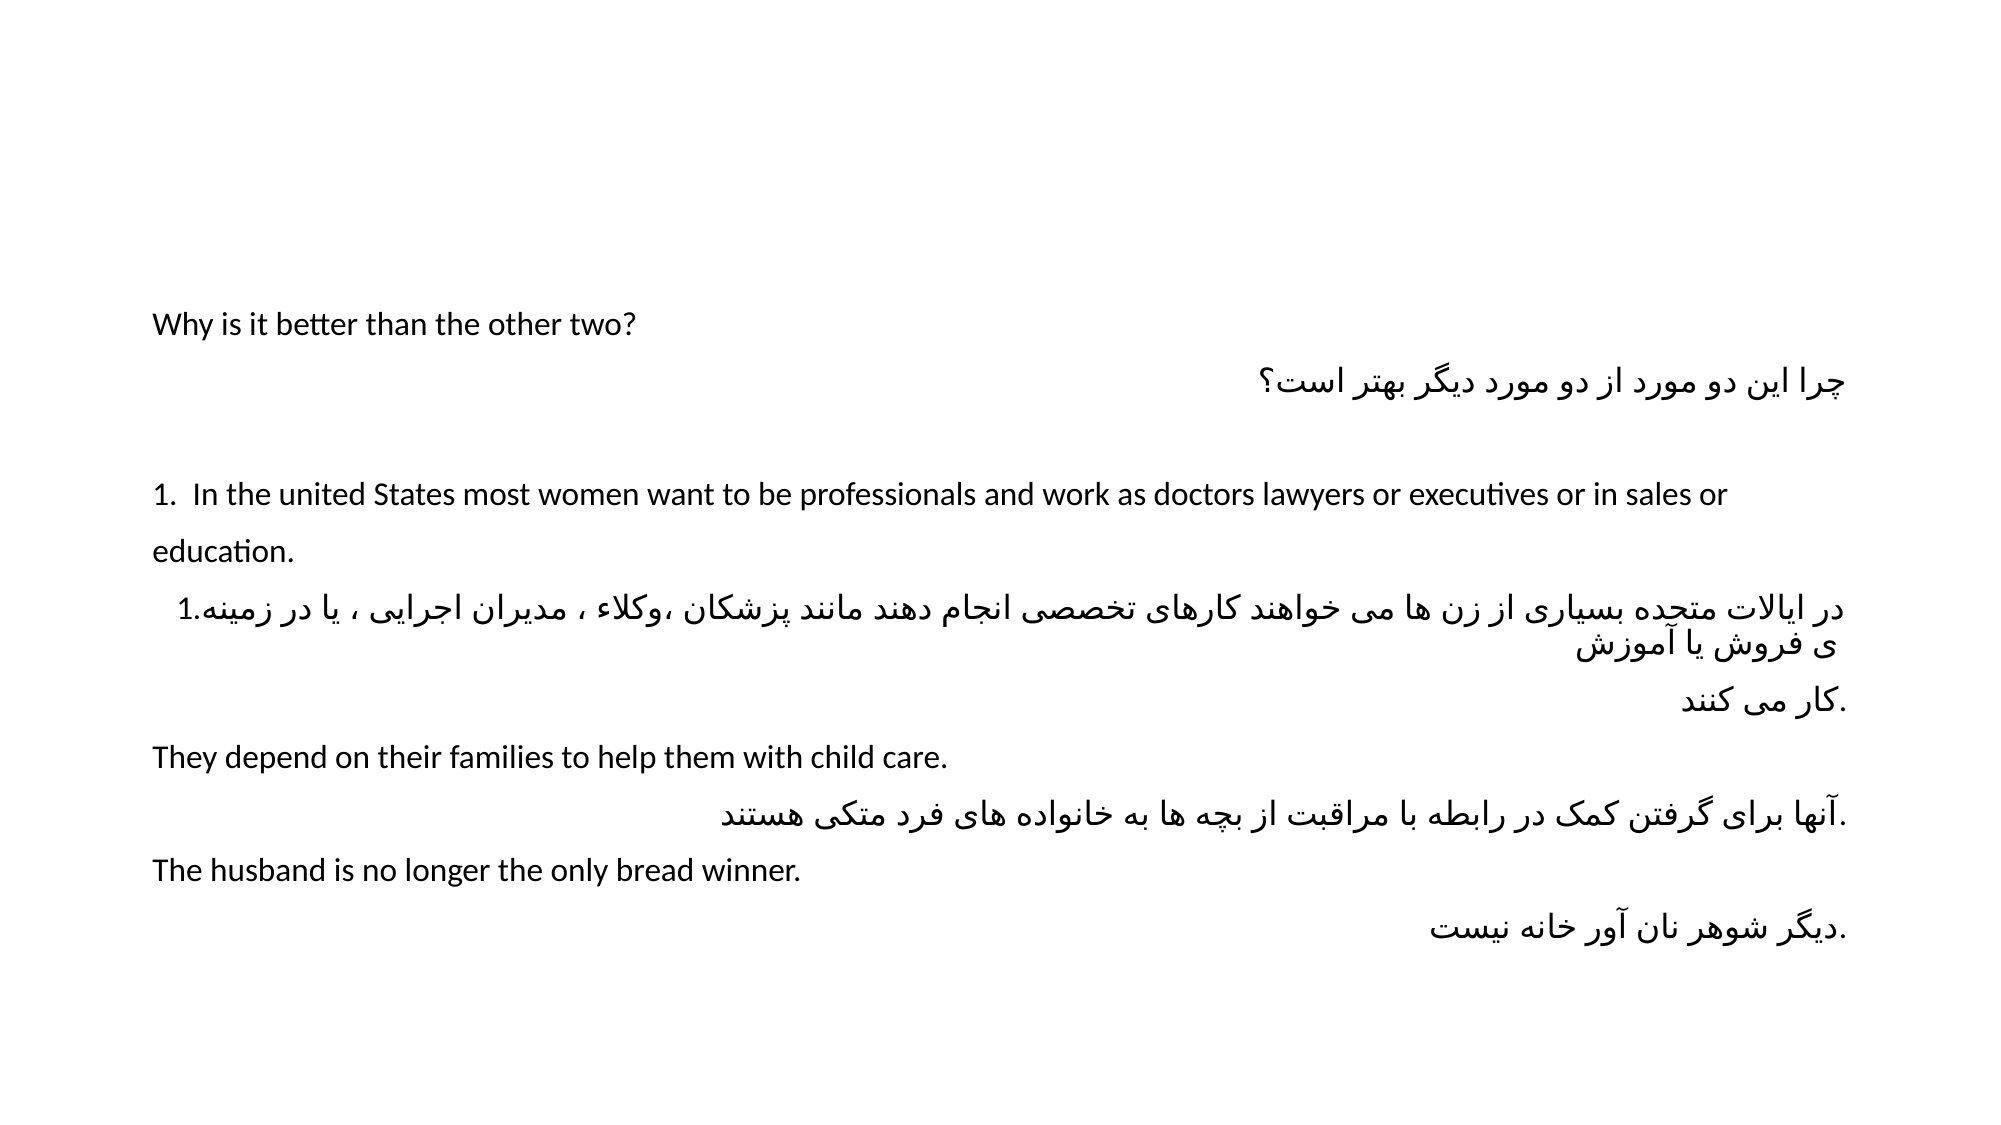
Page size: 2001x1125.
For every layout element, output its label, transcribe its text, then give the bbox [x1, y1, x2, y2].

list Why is it better than the other two? چرا این دو مورد از دو مورد دیگر بهتر است؟ 1. In the united States most women want to be professionals and work as doctors lawyers or executives or in sales or education. 1.در ایالات متحده بسیاری از زن ها می خواهند کارهای تخصصی انجام دهند مانند پزشکان ،وکلاء ، مدیران اجرایی ، یا در زمینه ی فروش یا آموزش کار می کنند. They depend on their families to help them with child care. آنها برای گرفتن کمک در رابطه با مراقبت از بچه ها به خانواده های فرد متکی هستند. The husband is no longer the only bread winner. دیگر شوهر نان آور خانه نیست. [137, 299, 1863, 1014]
